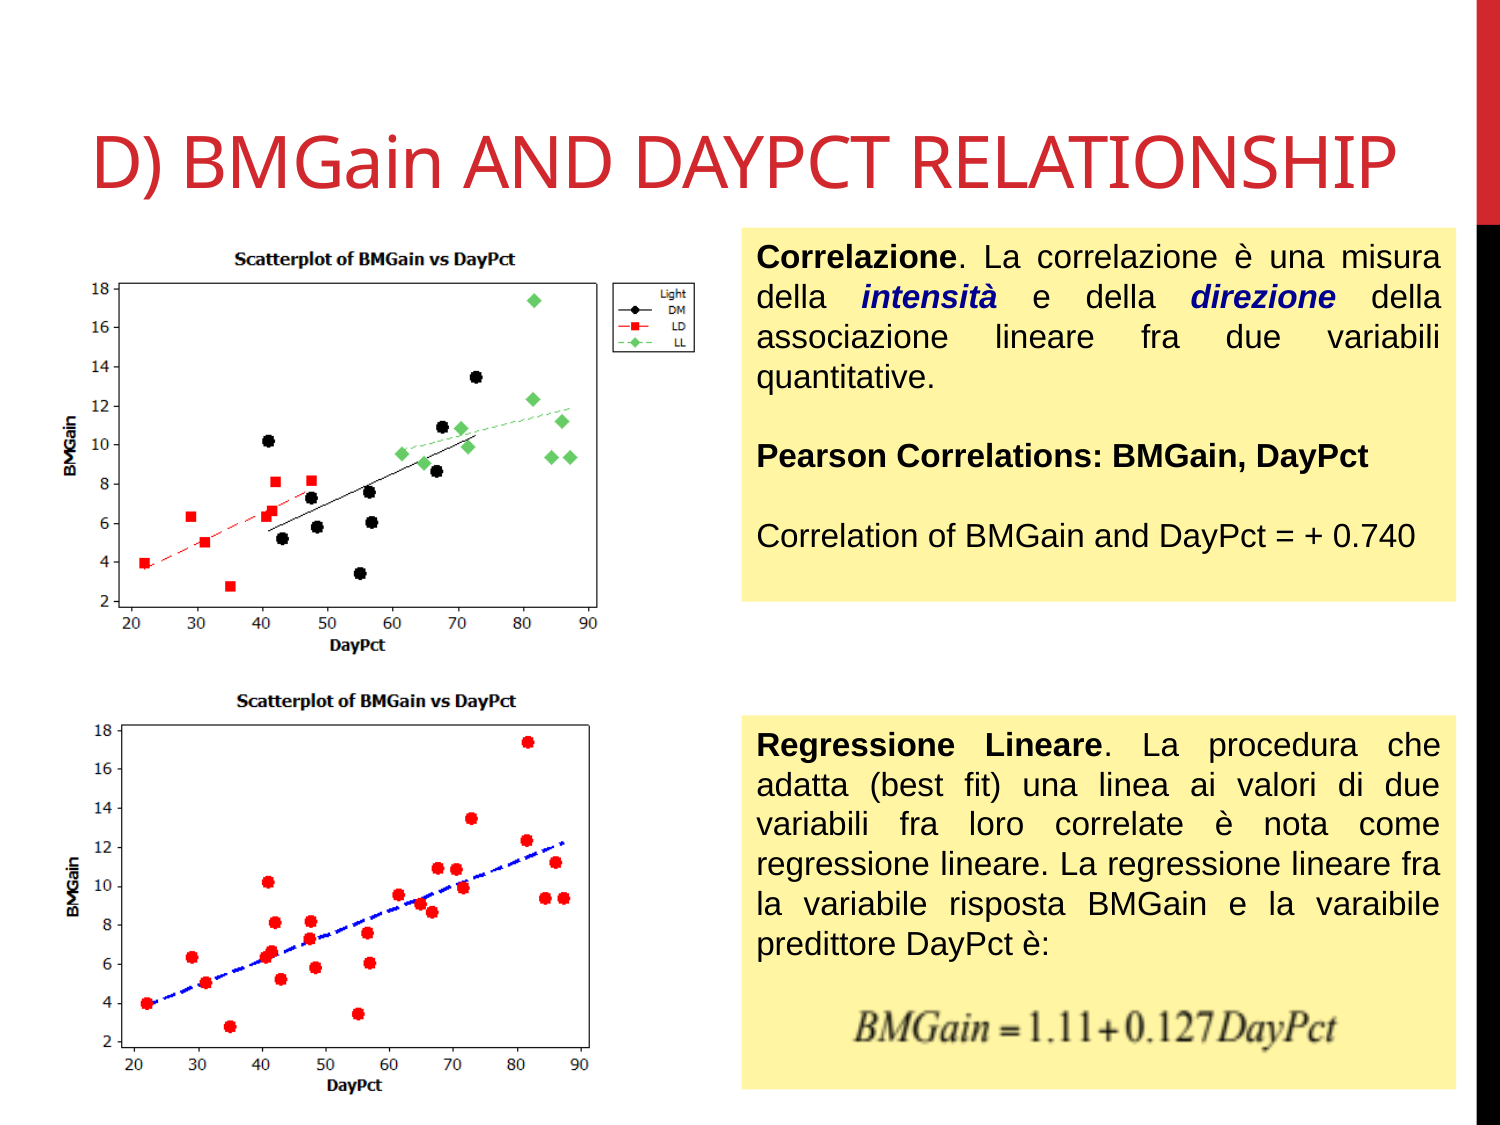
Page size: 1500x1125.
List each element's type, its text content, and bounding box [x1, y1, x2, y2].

text_box Regressione Lineare. La procedura che adatta (best fit) una linea ai valori di due variabili fra loro correlate è nota come regressione lineare. La regressione lineare fra la variabile risposta BMGain e la varaibile predittore DayPct è: [741, 715, 1457, 1090]
picture [42, 227, 711, 1113]
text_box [846, 1002, 1343, 1057]
text_box Correlazione. La correlazione è una misura della intensità e della direzione della associazione lineare fra due variabili quantitative. Pearson Correlations: BMGain, DayPct Correlation of BMGain and DayPct = + 0.740 [741, 227, 1457, 602]
title D) BMGain and DayPCT relationship [75, 25, 1421, 211]
